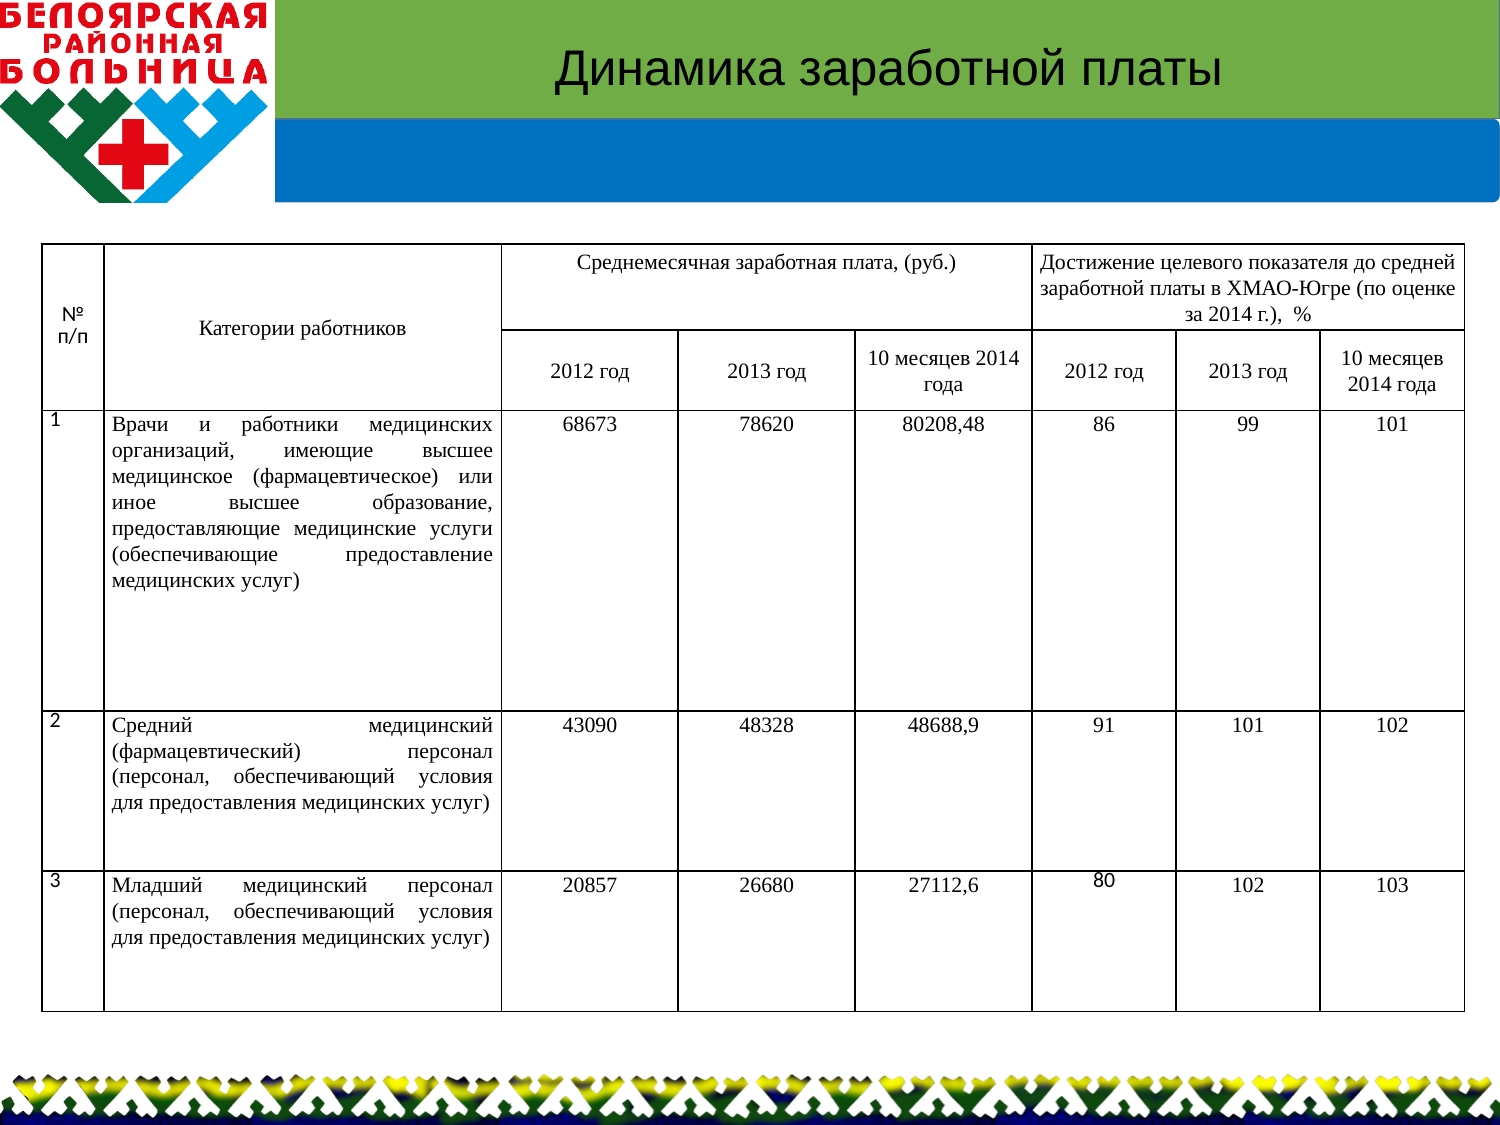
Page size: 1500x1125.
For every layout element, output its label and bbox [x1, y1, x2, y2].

list [0, 0, 275, 203]
text_box [0, 0, 1500, 1125]
